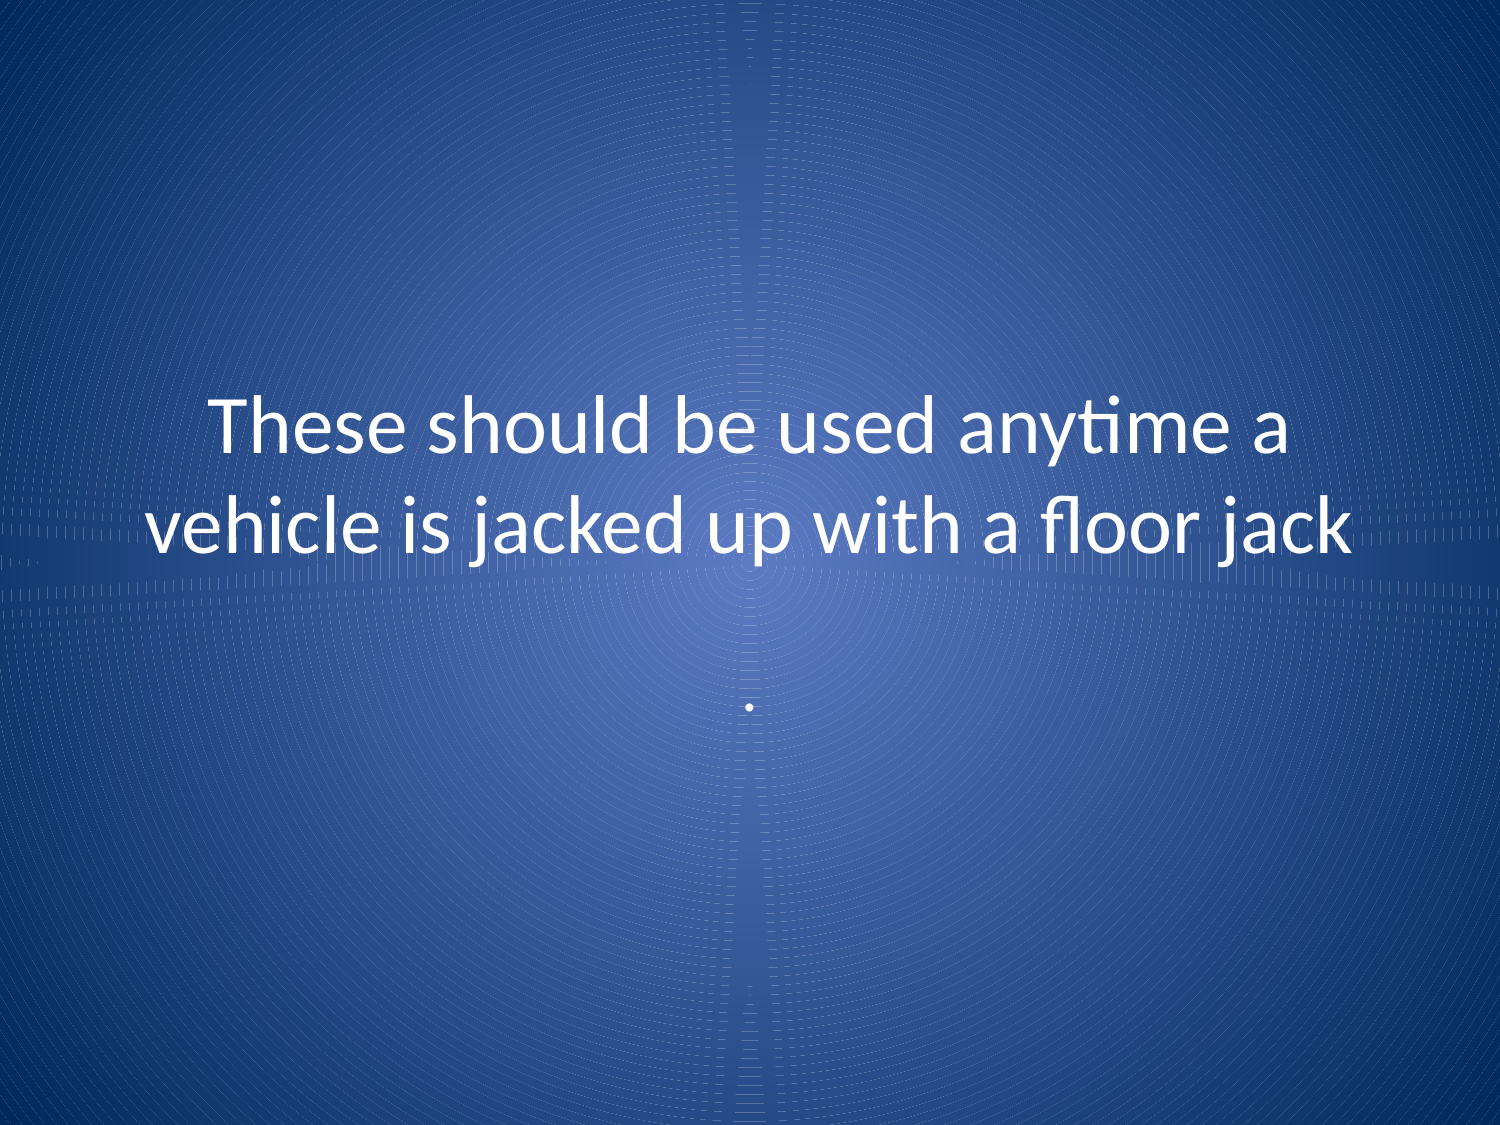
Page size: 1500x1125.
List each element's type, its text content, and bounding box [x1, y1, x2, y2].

title These should be used anytime a vehicle is jacked up with a floor jack [112, 349, 1388, 591]
subtitle . [225, 637, 1275, 925]
